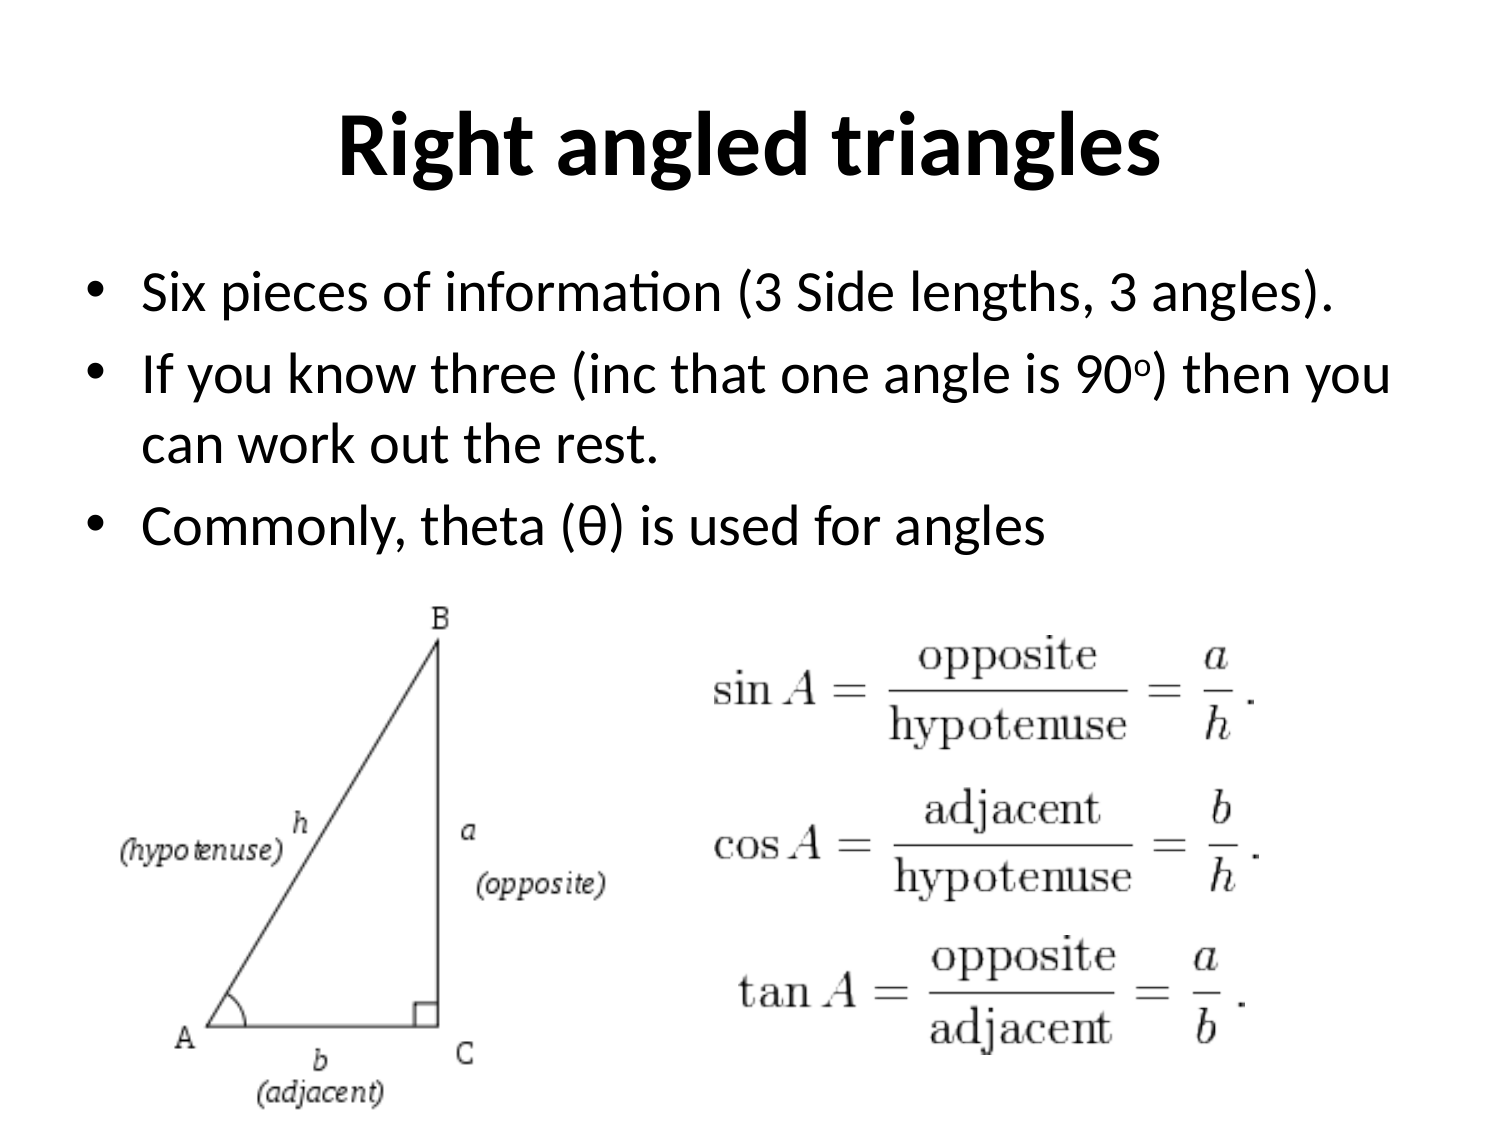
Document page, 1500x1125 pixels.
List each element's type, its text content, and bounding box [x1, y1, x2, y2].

list Six pieces of information (3 Side lengths, 3 angles). If you know three (inc that one angle is 90o) then you can work out the rest. Commonly, theta (θ) is used for angles [70, 245, 1421, 989]
title Right angled triangles [74, 44, 1426, 233]
picture [714, 634, 1254, 753]
picture [737, 935, 1245, 1055]
picture [714, 787, 1259, 905]
picture [116, 605, 610, 1114]
